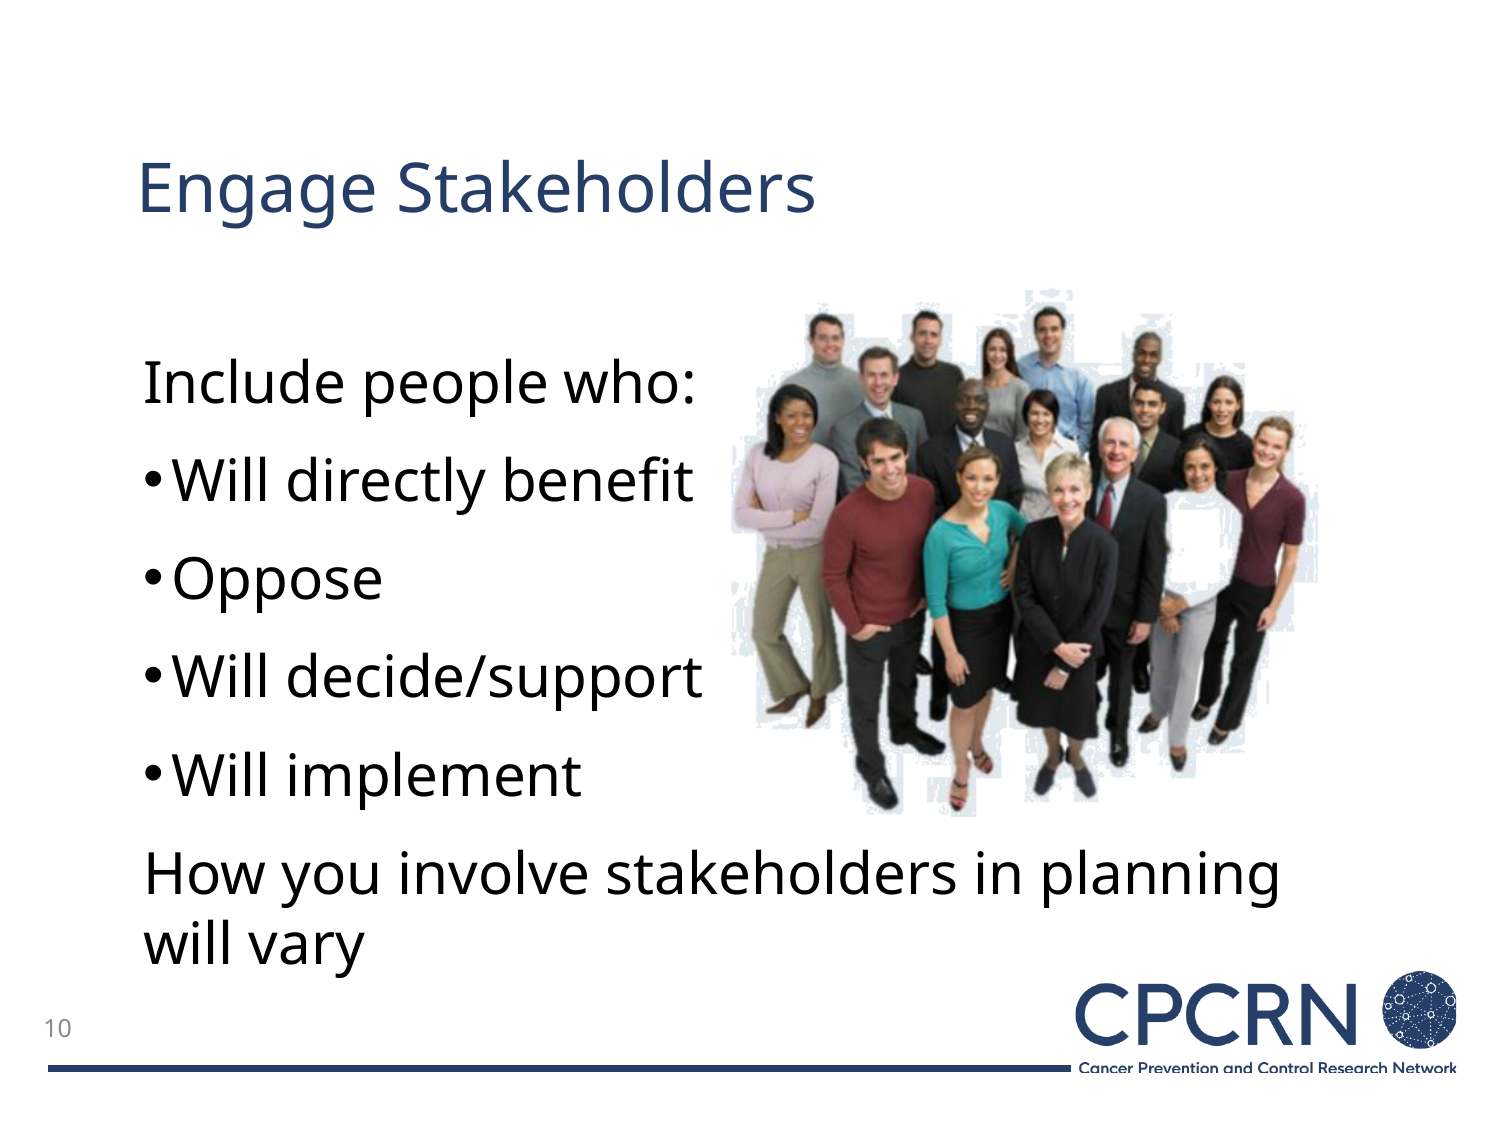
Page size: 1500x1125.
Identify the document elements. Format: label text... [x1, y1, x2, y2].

picture [722, 277, 1322, 817]
list Include people who: Will directly benefit Oppose Will decide/support Will implement How you involve stakeholders in planning will vary [128, 337, 1397, 1000]
slide_number 10 [28, 999, 379, 1060]
title Engage Stakeholders [103, 103, 1397, 278]
